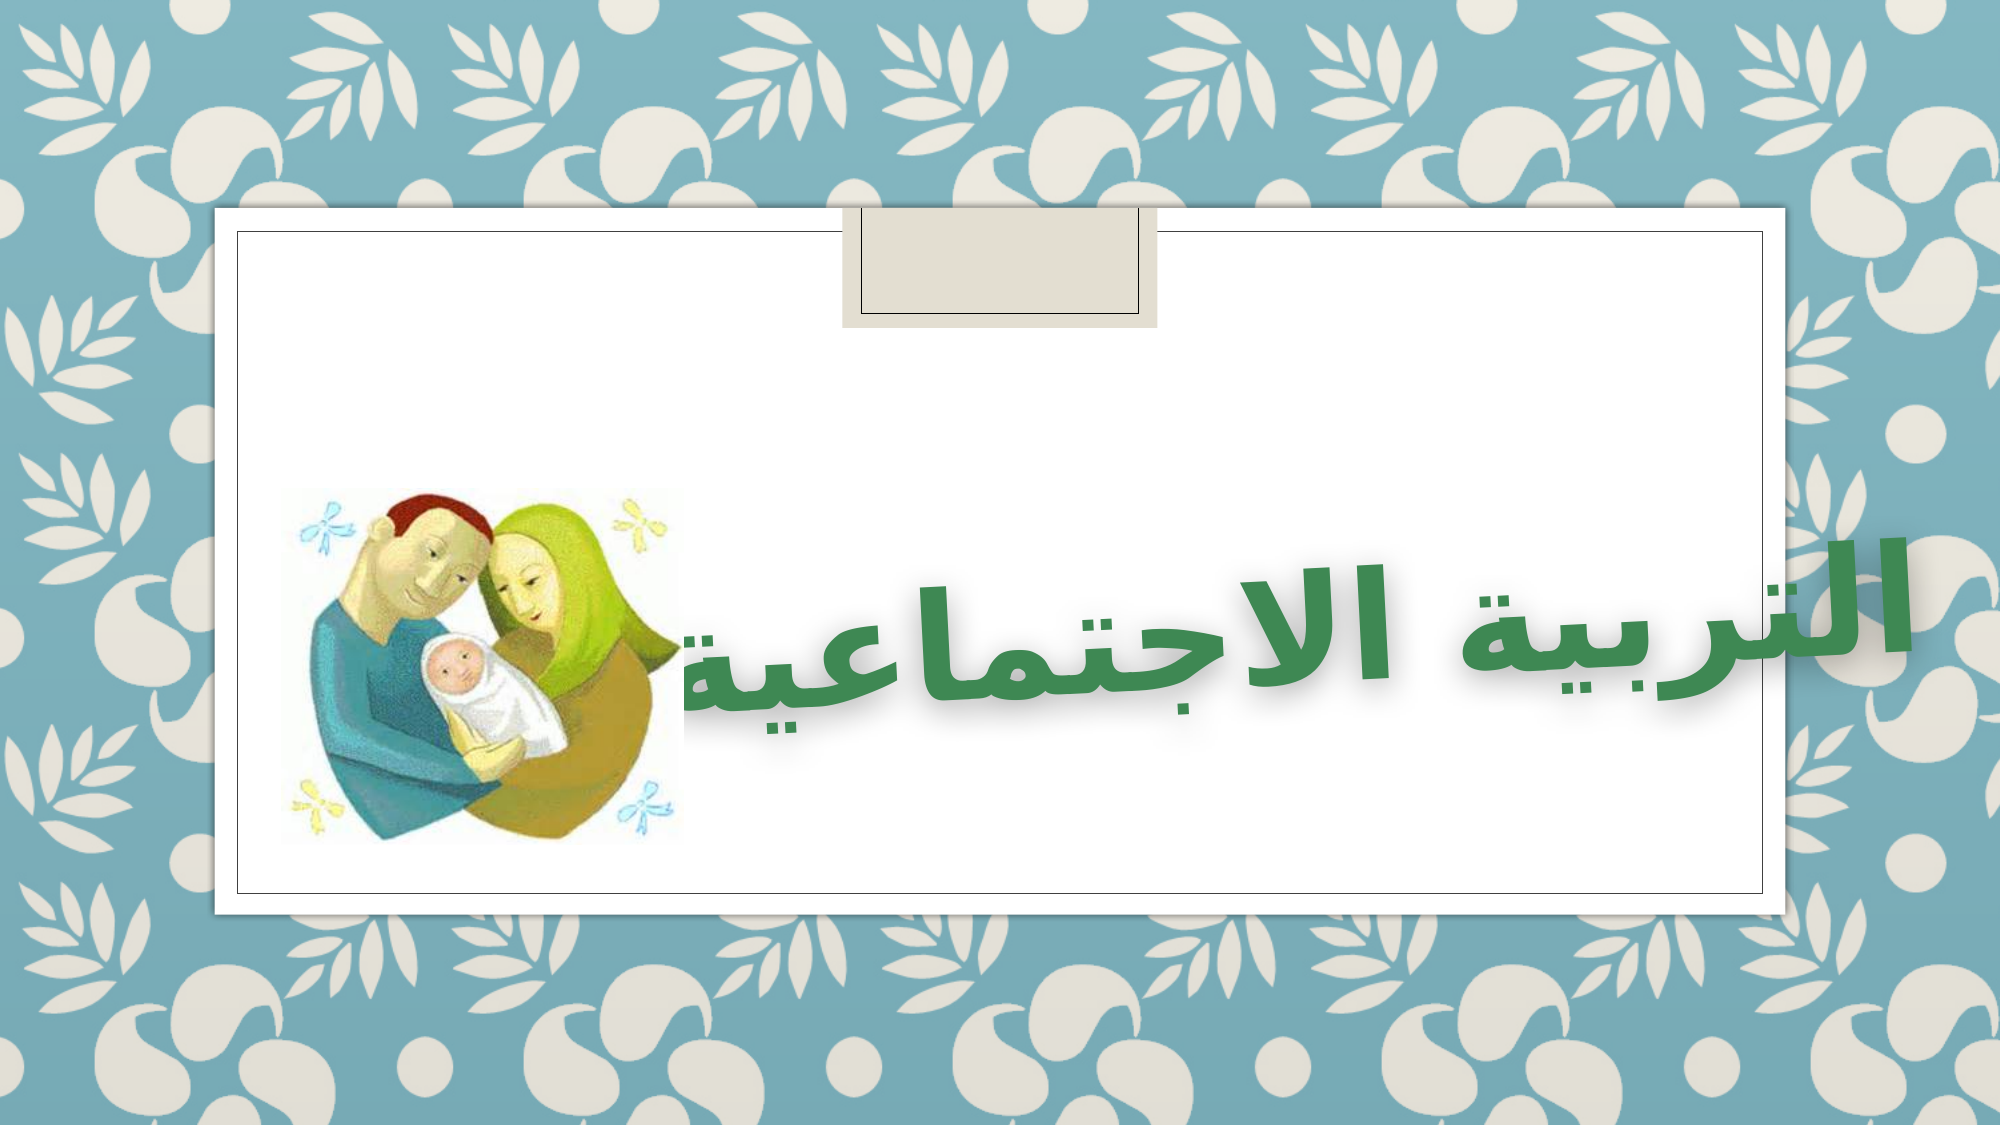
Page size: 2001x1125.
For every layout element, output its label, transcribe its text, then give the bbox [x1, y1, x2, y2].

picture [281, 488, 684, 845]
title التربية الاجتماعية [506, 315, 2000, 807]
